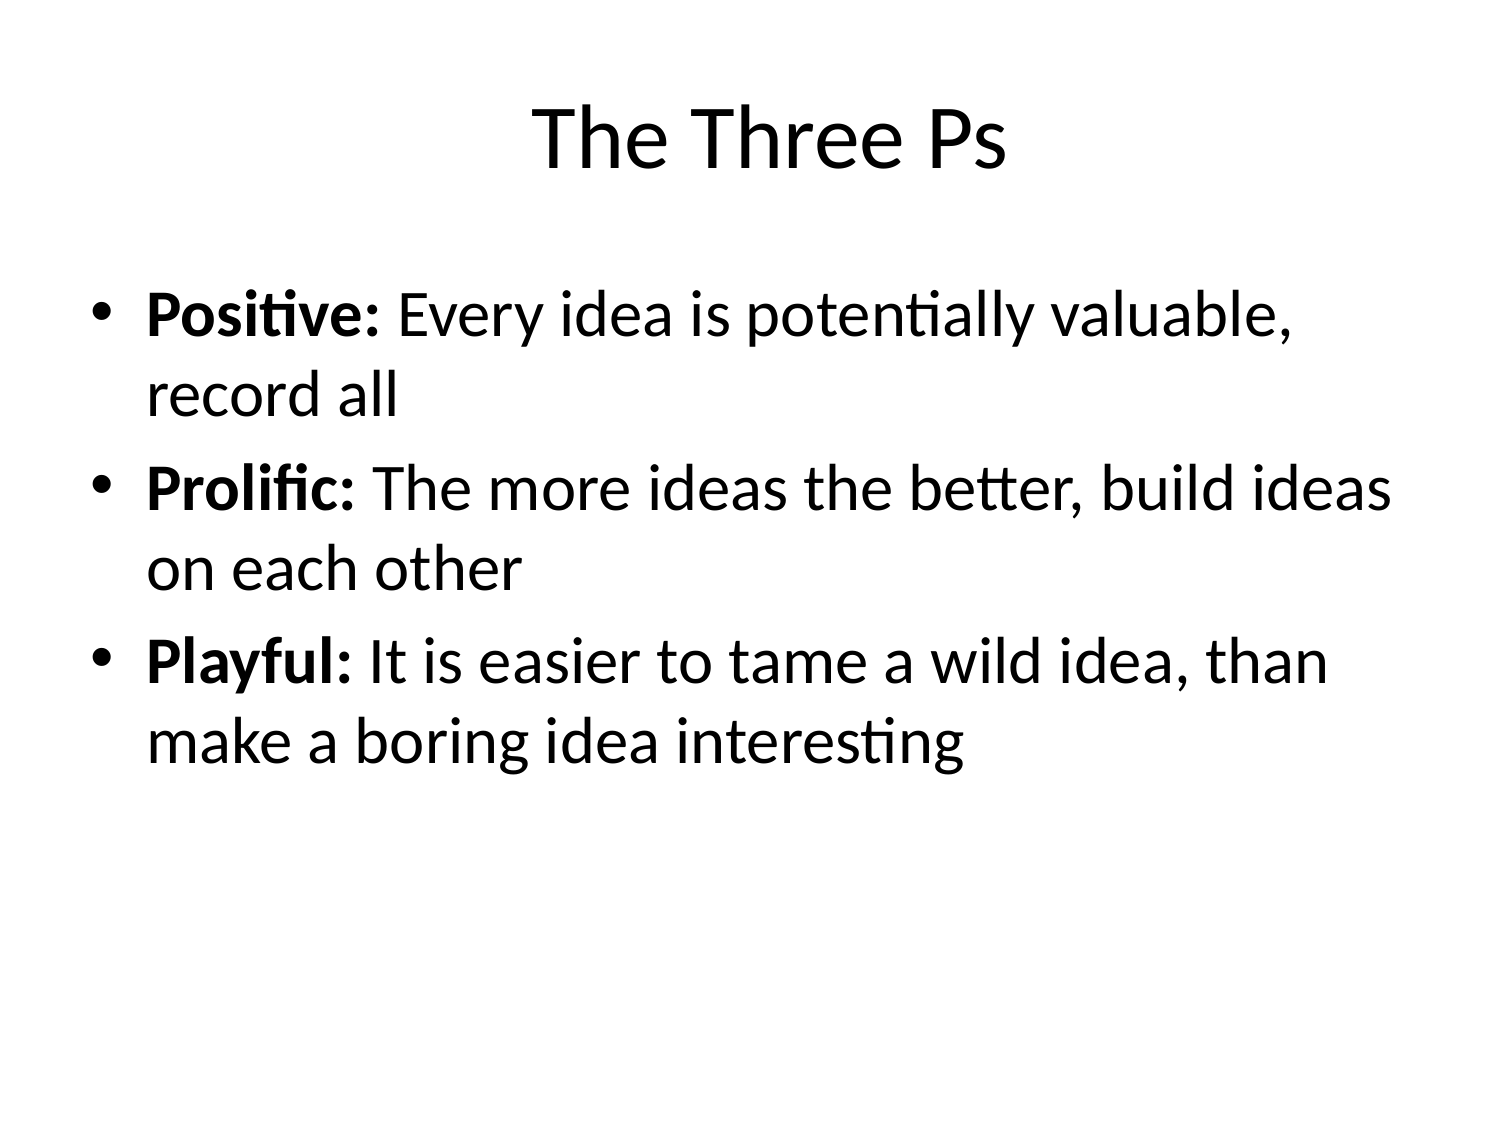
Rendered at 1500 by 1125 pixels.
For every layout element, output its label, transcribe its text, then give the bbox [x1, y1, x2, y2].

title The Three Ps [152, 15, 1388, 248]
list Positive: Every idea is potentially valuable, record all Prolific: The more ideas the better, build ideas on each other Playful: It is easier to tame a wild idea, than make a boring idea interesting [75, 262, 1425, 1005]
